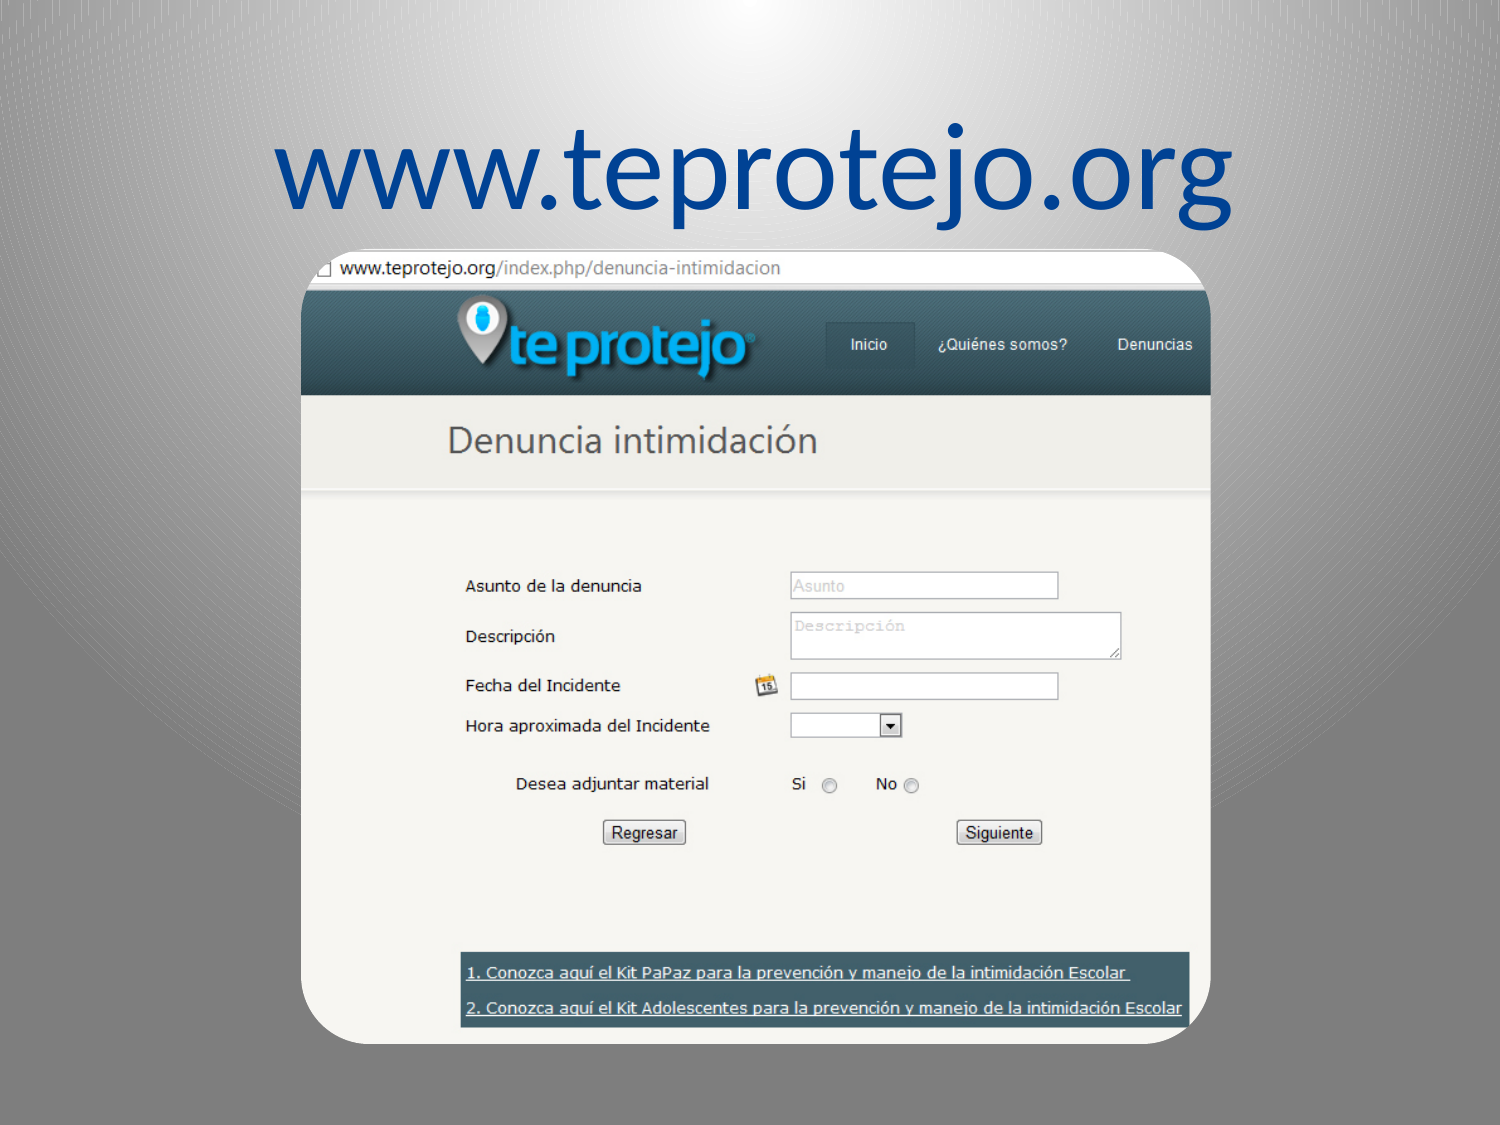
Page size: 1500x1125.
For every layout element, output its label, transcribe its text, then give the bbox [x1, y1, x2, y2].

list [300, 248, 1211, 1045]
title www.teprotejo.org [75, 90, 1425, 230]
